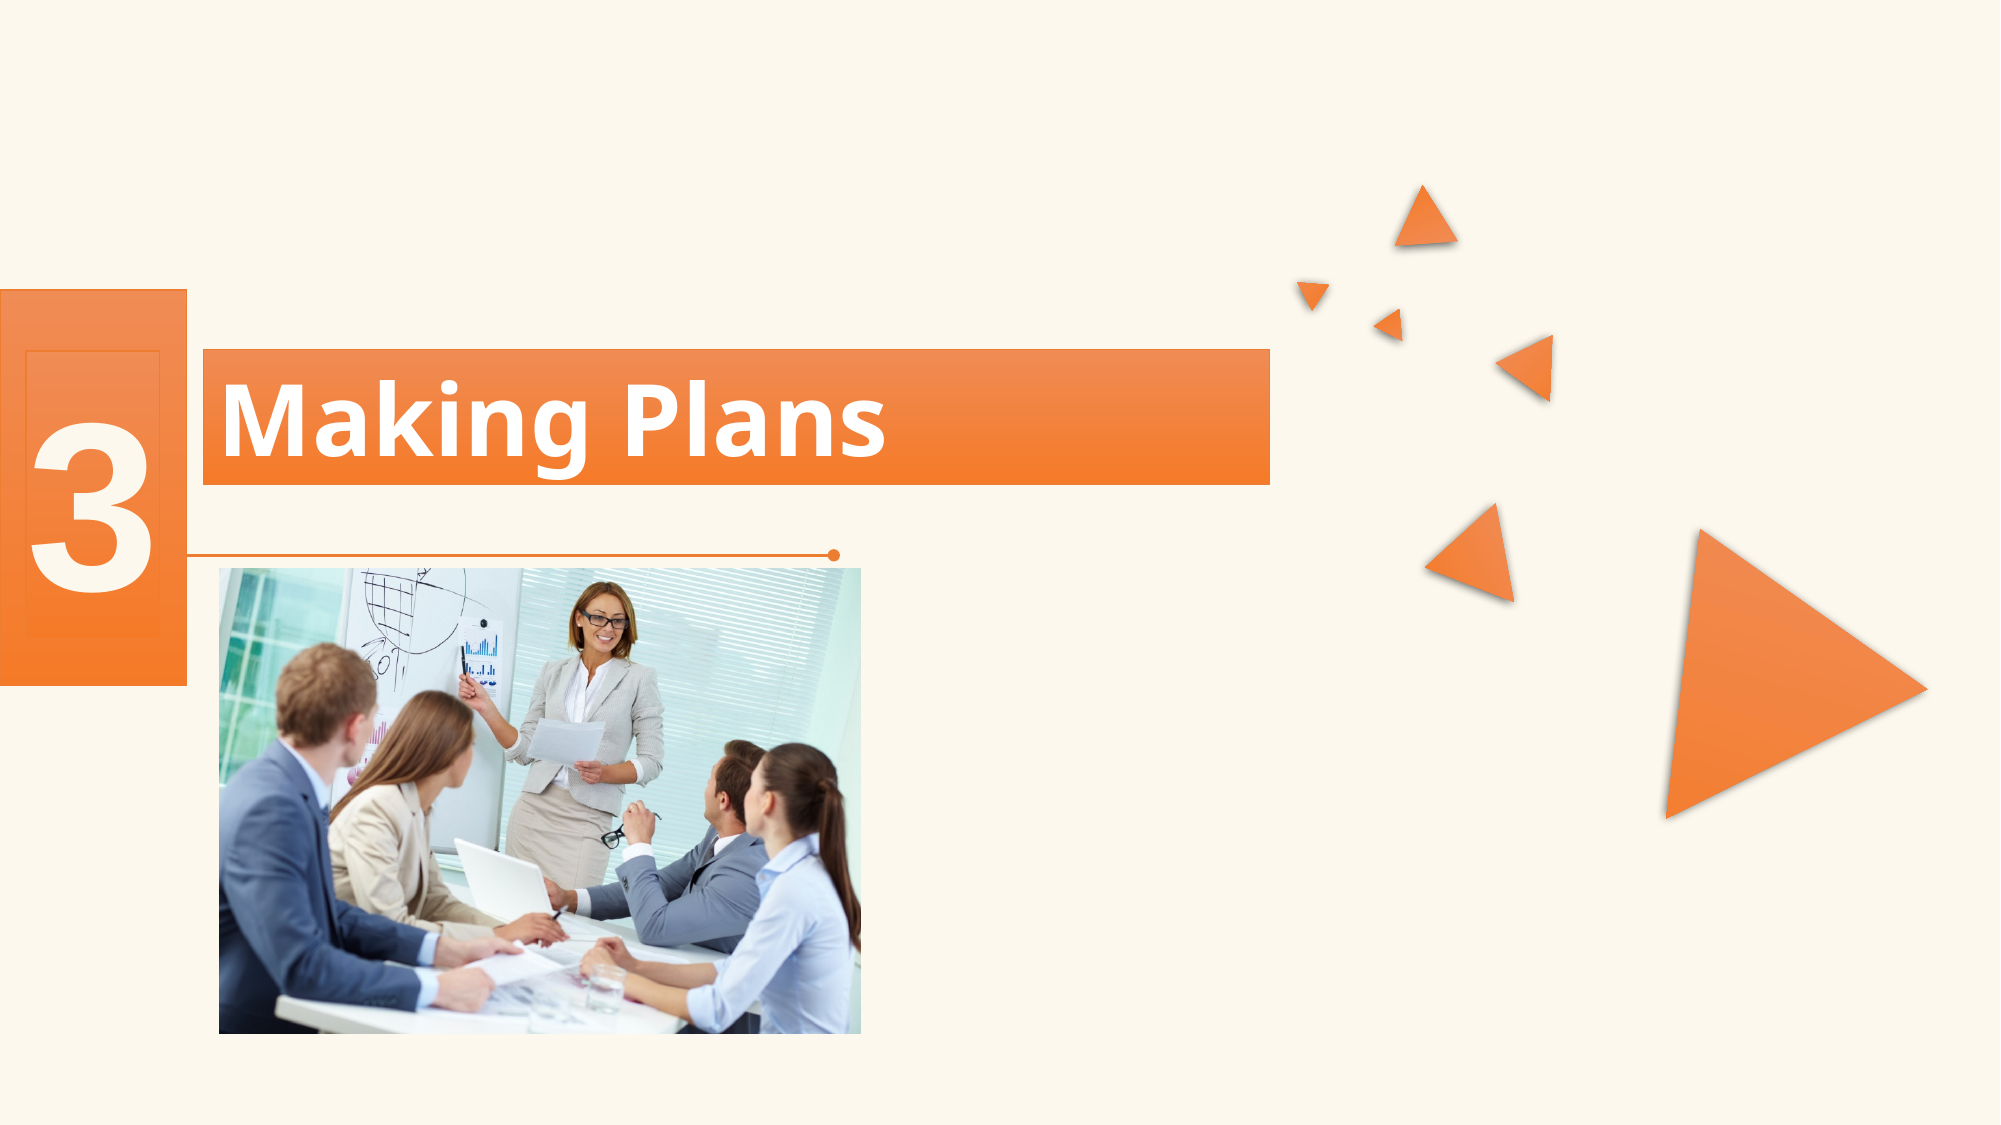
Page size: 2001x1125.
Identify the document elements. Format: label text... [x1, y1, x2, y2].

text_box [0, 289, 187, 686]
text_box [1245, 251, 1933, 785]
picture [219, 568, 861, 1034]
text_box Making Plans [203, 349, 1245, 485]
